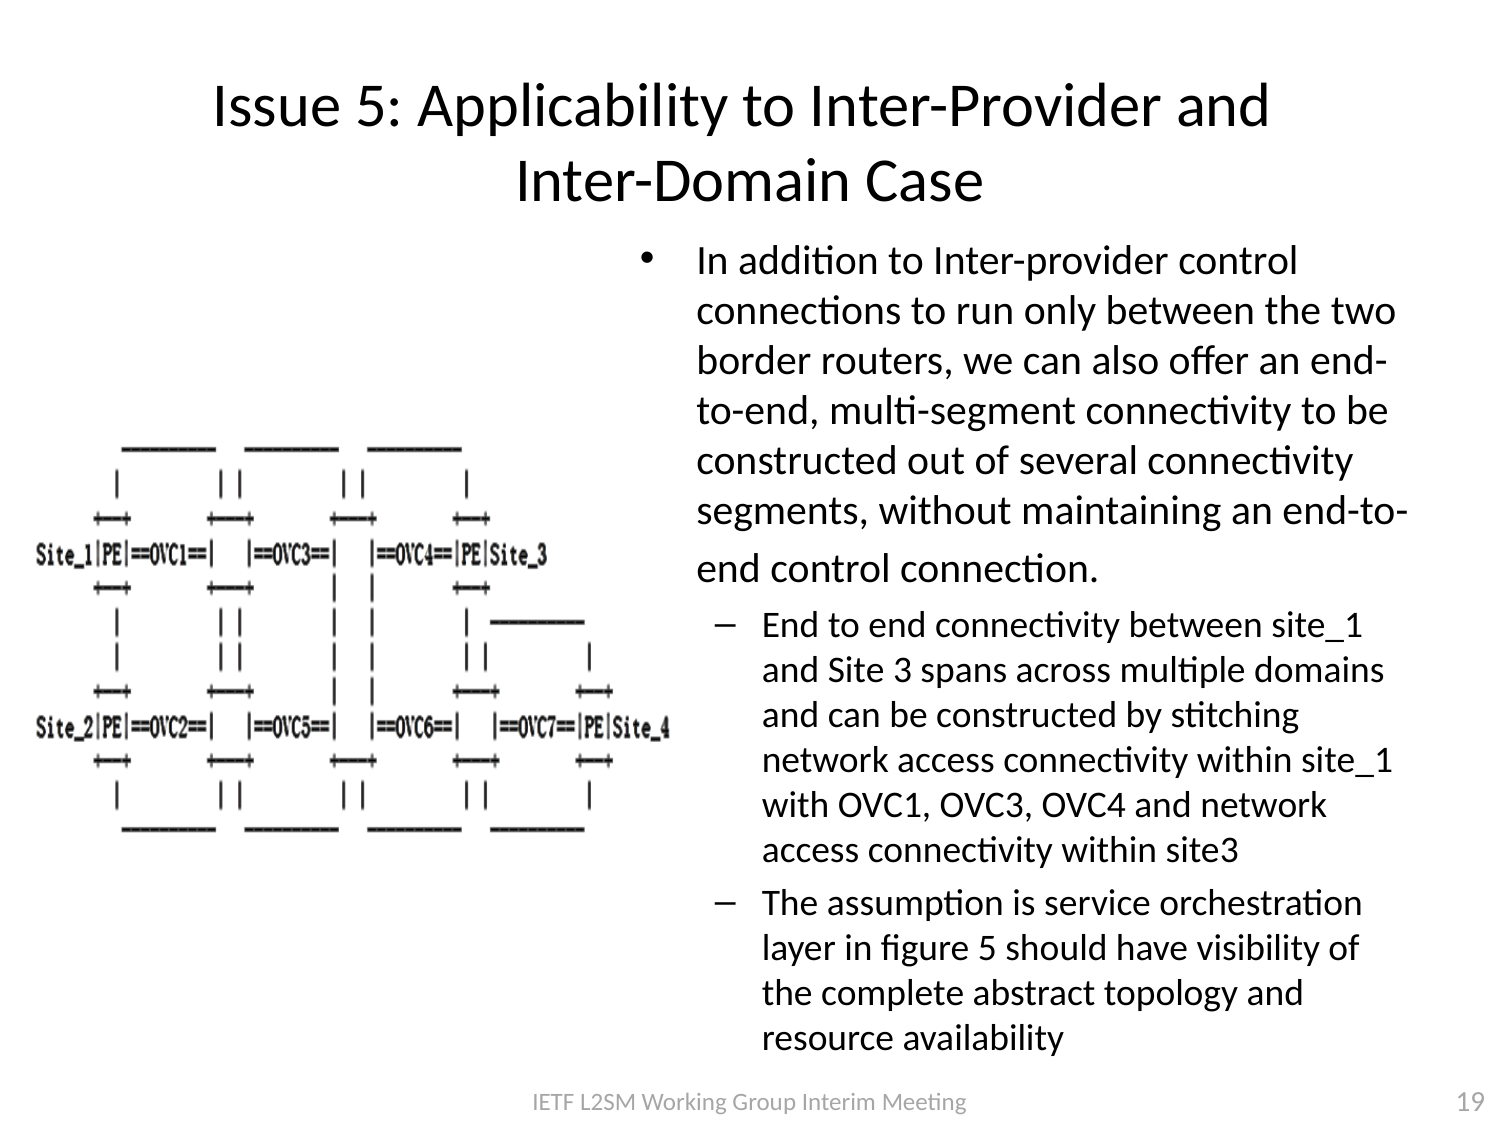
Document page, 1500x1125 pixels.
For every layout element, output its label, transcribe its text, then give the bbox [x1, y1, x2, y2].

picture [24, 403, 676, 840]
list In addition to Inter-provider control connections to run only between the two border routers, we can also offer an end-to-end, multi-segment connectivity to be constructed out of several connectivity segments, without maintaining an end-to-end control connection. End to end connectivity between site_1 and Site 3 spans across multiple domains and can be constructed by stitching network access connectivity within site_1 with OVC1, OVC3, OVC4 and network access connectivity within site3 The assumption is service orchestration layer in figure 5 should have visibility of the complete abstract topology and resource availability [624, 224, 1425, 968]
title Issue 5: Applicability to Inter-Provider and Inter-Domain Case [75, 45, 1425, 233]
